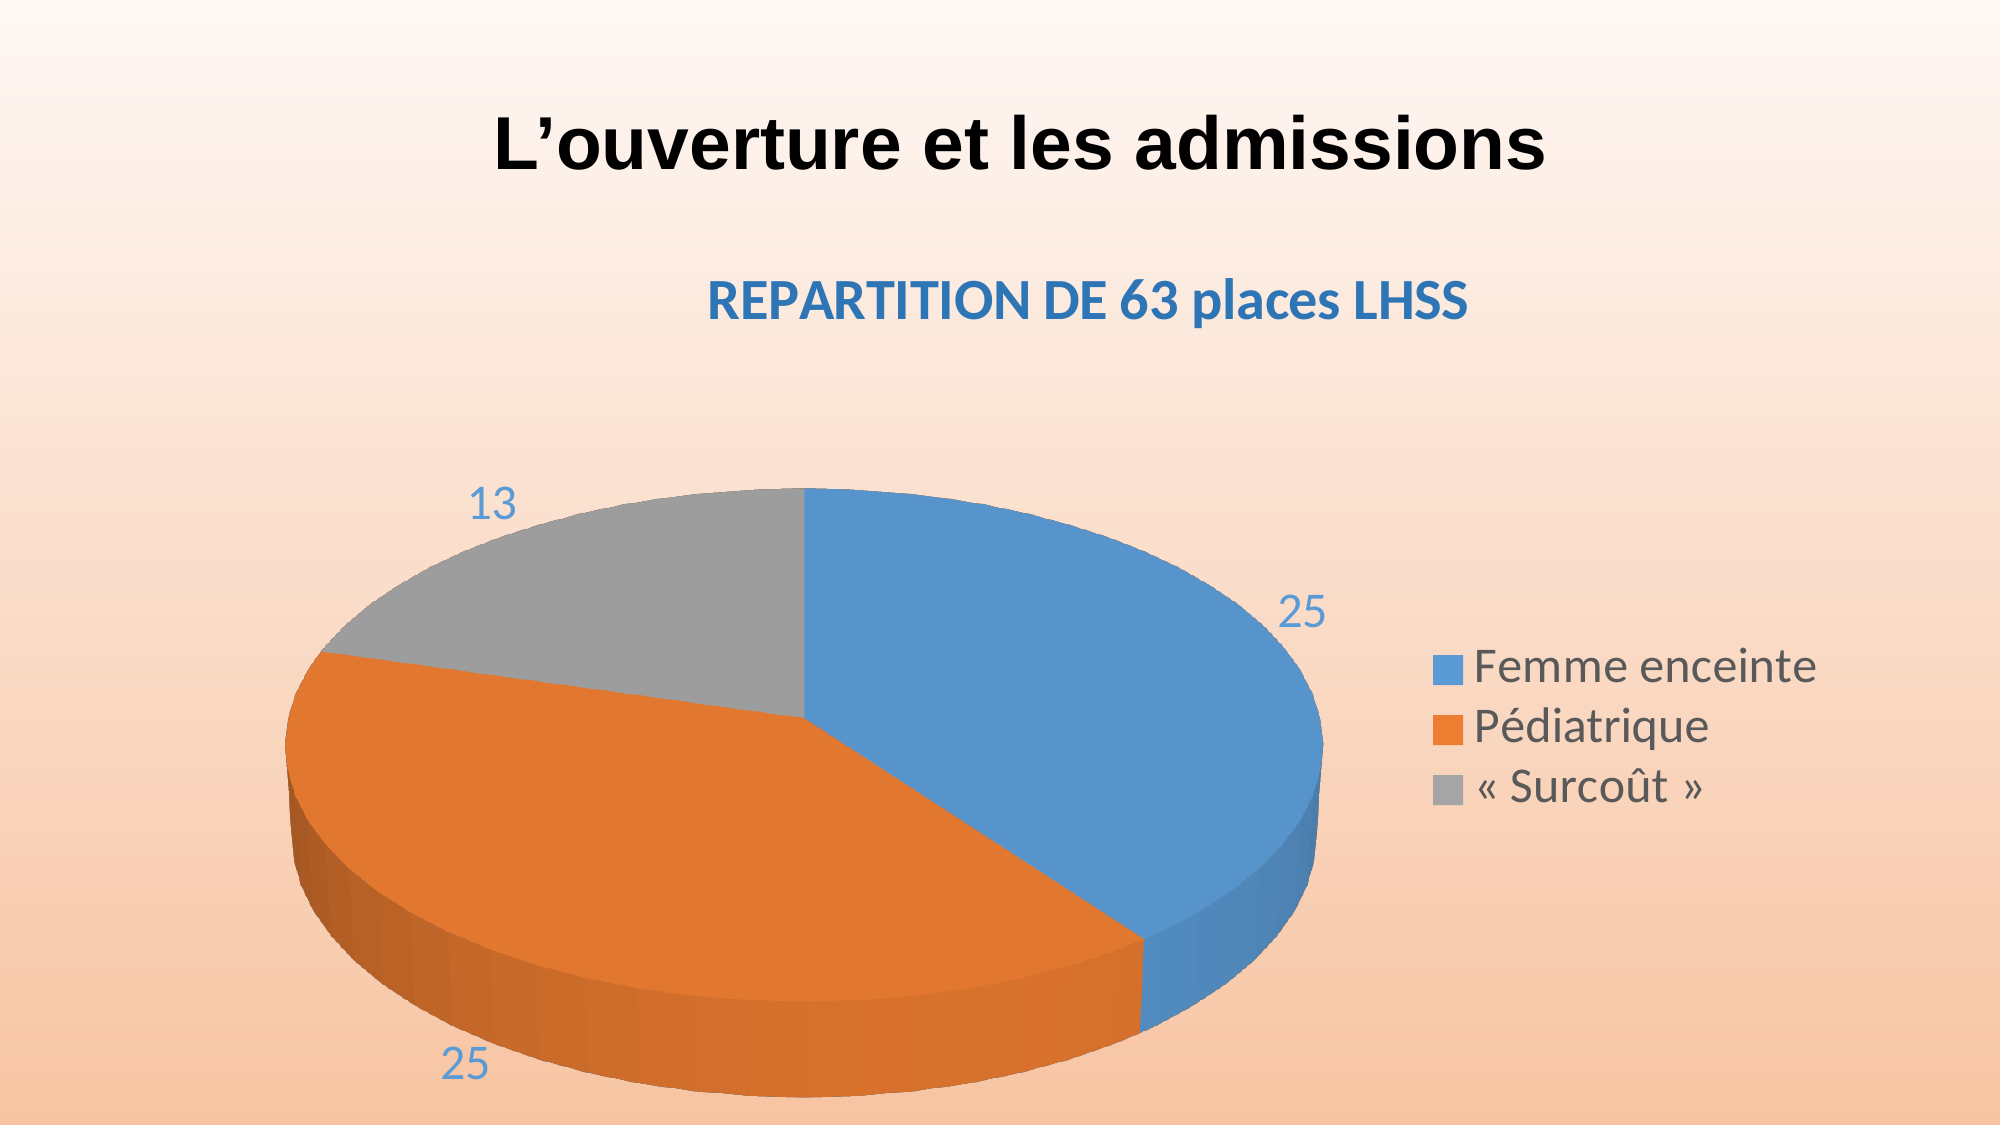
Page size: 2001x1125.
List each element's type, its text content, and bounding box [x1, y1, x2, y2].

chart [194, 249, 1847, 1125]
text_box L’ouverture et les admissions [139, 42, 1903, 192]
